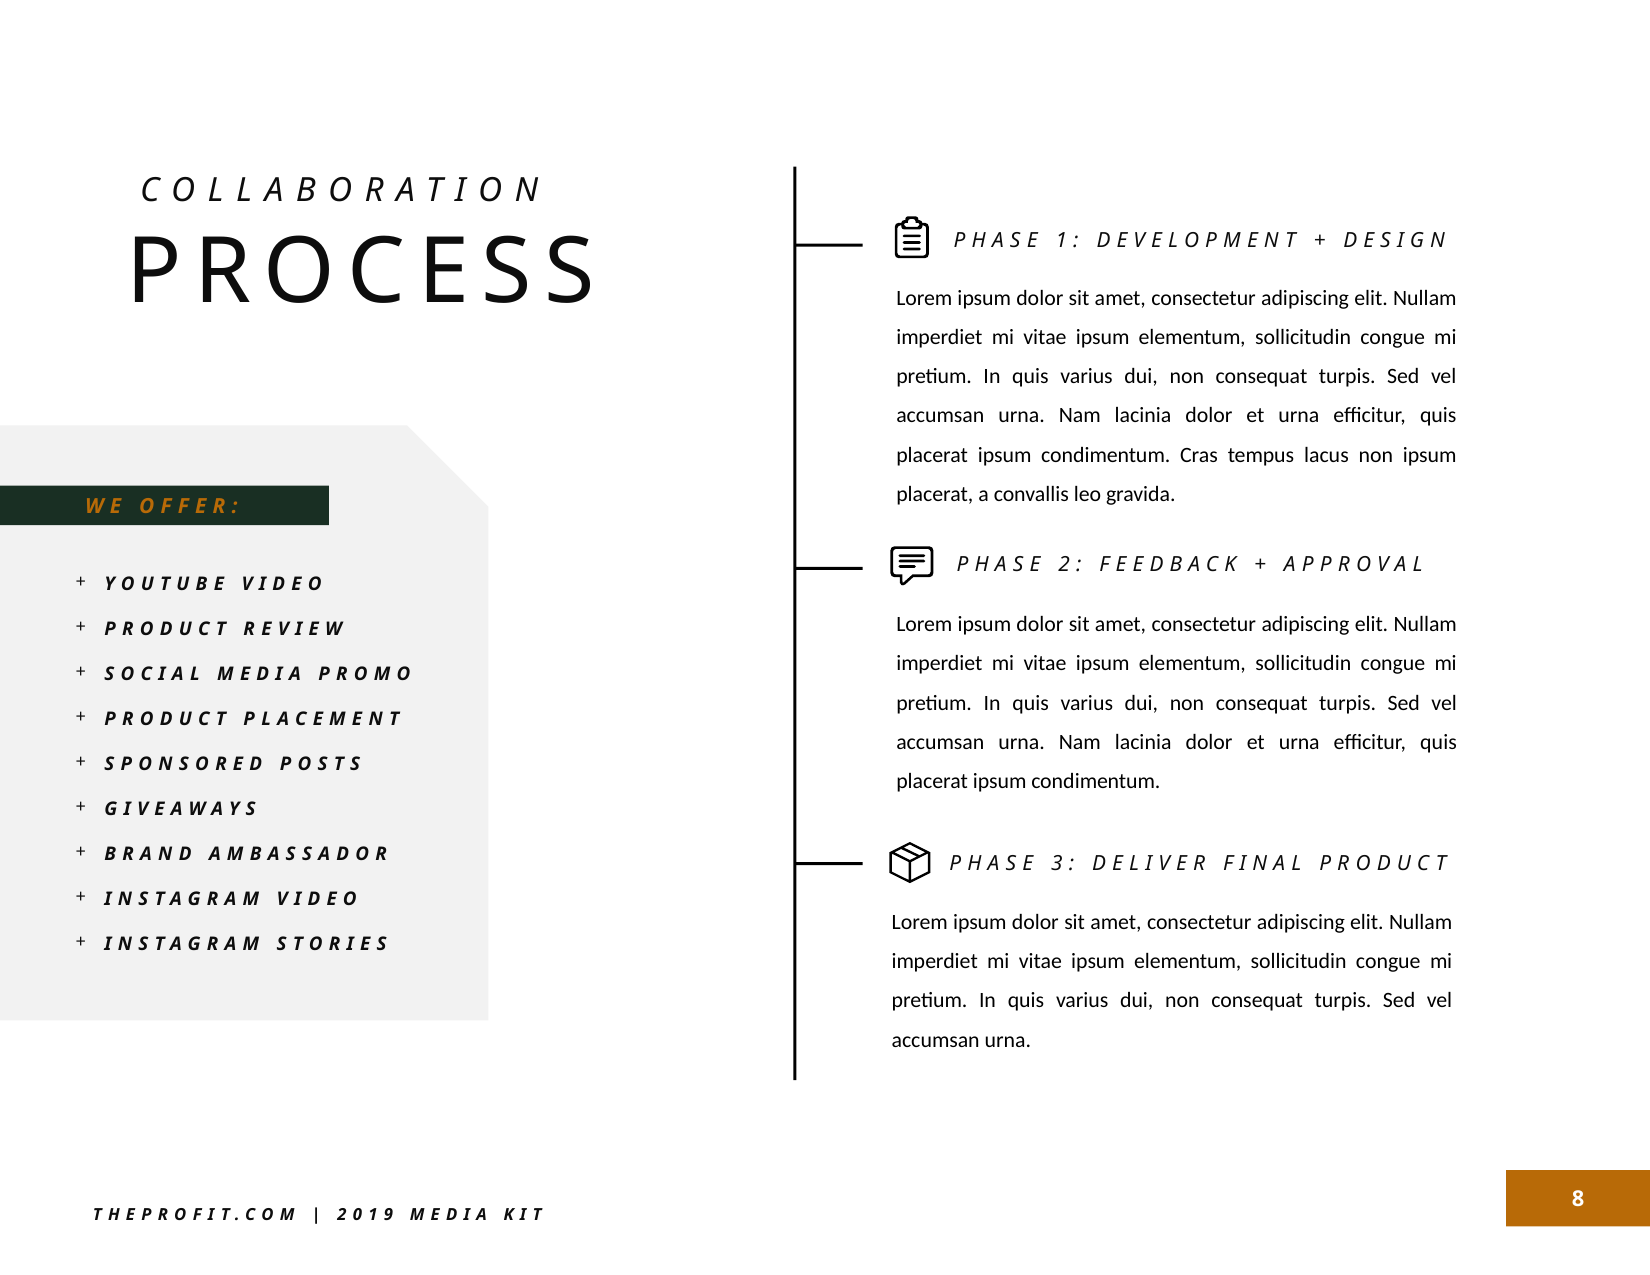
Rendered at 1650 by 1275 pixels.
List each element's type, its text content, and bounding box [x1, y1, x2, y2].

text_box [794, 566, 864, 571]
text_box Lorem ipsum dolor sit amet, consectetur adipiscing elit. Nullam imperdiet mi vitae ipsum elementum, sollicitudin congue mi pretium. In quis varius dui, non consequat turpis. Sed vel accumsan urna. Nam lacinia dolor et urna efficitur, quis placerat ipsum condimentum. [881, 588, 1473, 790]
text_box Lorem ipsum dolor sit amet, consectetur adipiscing elit. Nullam imperdiet mi vitae ipsum elementum, sollicitudin congue mi pretium. In quis varius dui, non consequat turpis. Sed vel accumsan urna. [876, 886, 1469, 1091]
text_box PHASE 1: DEVELOPMENT + DESIGN [1062, 219, 1509, 260]
text_box [792, 166, 797, 215]
text_box PHASE 3: DELIVER FINAL PRODUCT [934, 842, 1505, 882]
text_box THEPROFIT.COM | 2019 MEDIA KIT [78, 1198, 987, 1222]
text_box PHASE 2: FEEDBACK + APPROVAL [941, 543, 1542, 583]
text_box WE OFFER: [0, 485, 329, 526]
text_box [894, 216, 929, 259]
text_box COLLABORATION [125, 165, 636, 217]
text_box [889, 842, 931, 884]
text_box Lorem ipsum dolor sit amet, consectetur adipiscing elit. Nullam imperdiet mi vitae ipsum elementum, sollicitudin congue mi pretium. In quis varius dui, non consequat turpis. Sed vel accumsan urna. Nam lacinia dolor et urna efficitur, quis placerat ipsum condimentum. Cras tempus lacus non ipsum placerat, a convallis leo gravida. [881, 262, 1473, 481]
text_box [0, 424, 490, 1022]
text_box PROCESS [111, 215, 1062, 335]
text_box YOUTUBE VIDEO PRODUCT REVIEW SOCIAL MEDIA PROMO PRODUCT PLACEMENT SPONSORED POSTS GIVEAWAYS BRAND AMBASSADOR INSTAGRAM VIDEO INSTAGRAM STORIES [61, 542, 427, 962]
text_box [794, 861, 864, 866]
text_box 8 [1506, 1170, 1650, 1227]
text_box [890, 546, 934, 586]
text_box [792, 335, 797, 1081]
